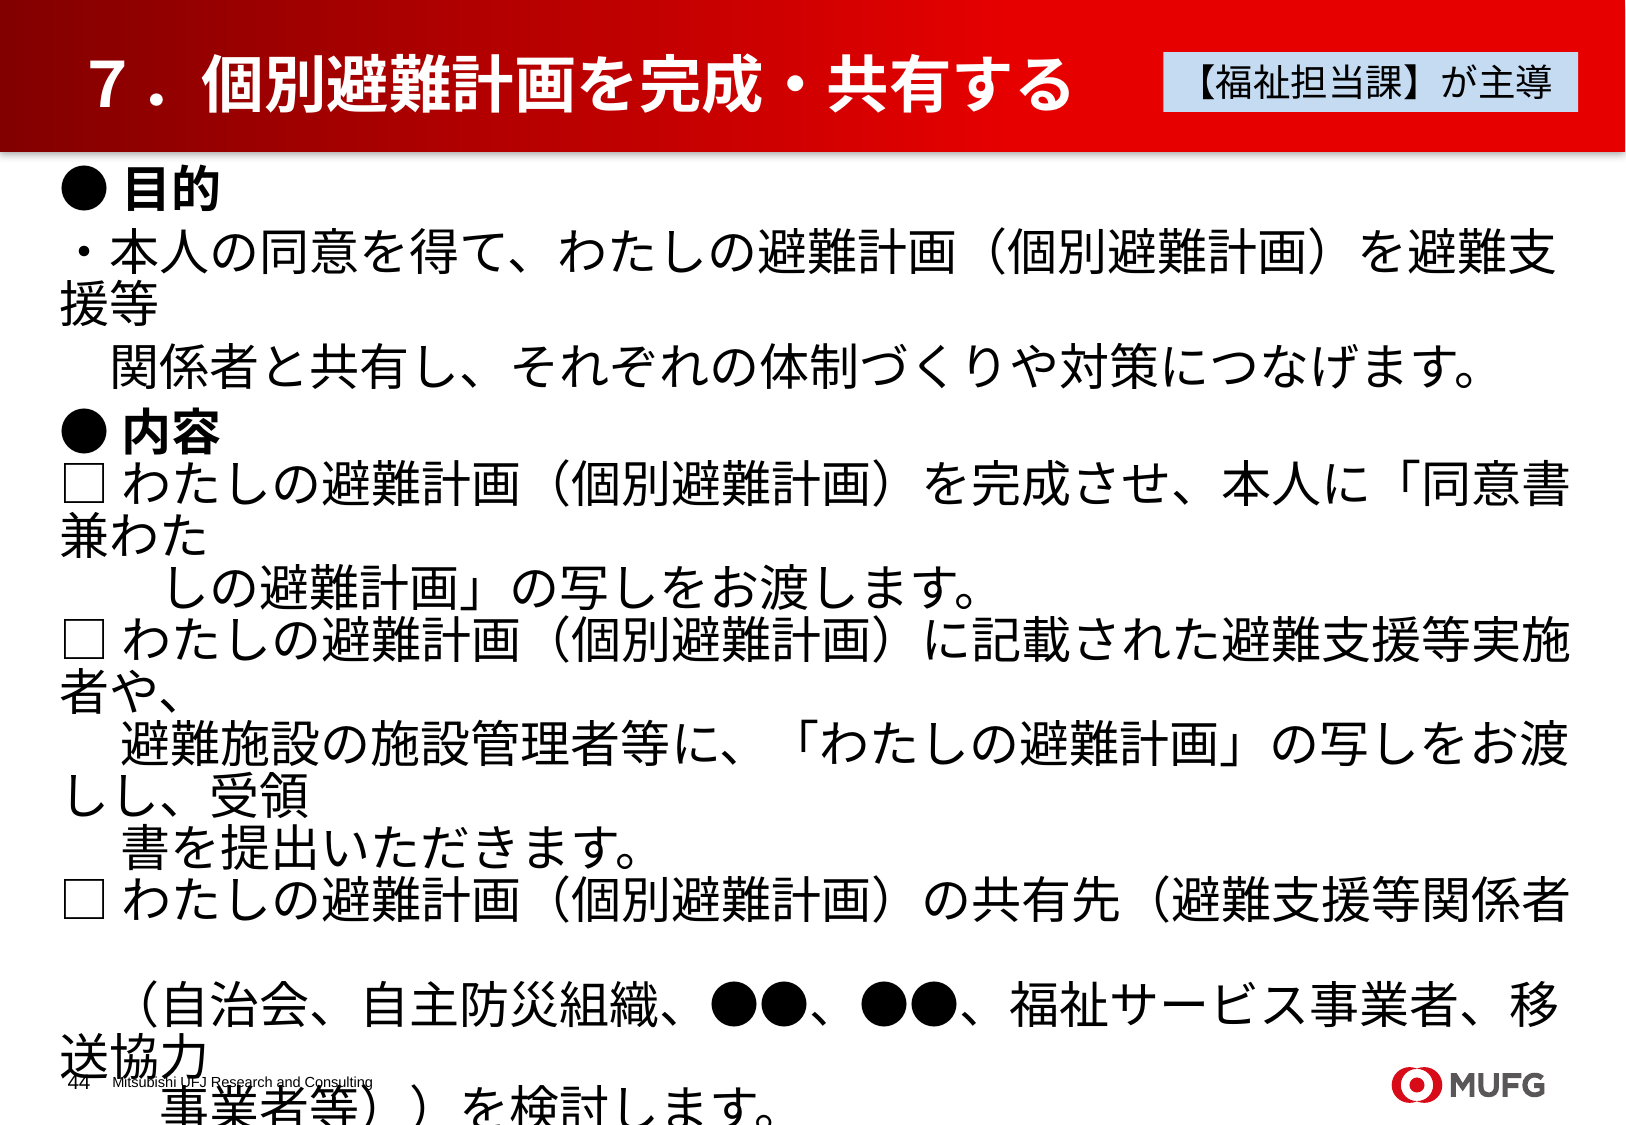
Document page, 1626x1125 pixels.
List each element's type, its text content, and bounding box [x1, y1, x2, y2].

text_box ●目的 ・本人の同意を得て、わたしの避難計画（個別避難計画）を避難支援等 関係者と共有し、それぞれの体制づくりや対策につなげます。 ●内容 □わたしの避難計画（個別避難計画）を完成させ、本人に「同意書兼わた しの避難計画」の写しをお渡します。 □わたしの避難計画（個別避難計画）に記載された避難支援等実施者や、 避難施設の施設管理者等に、「わたしの避難計画」の写しをお渡しし、受領 書を提出いただきます。 □わたしの避難計画（個別避難計画）の共有先（避難支援等関係者 （自治会、自主防災組織、●●、●●、福祉サービス事業者、移送協力 事業者等））を検討します。 □避難支援等関係者に「わたしの避難計画」の写しをお渡しし、受領書を提 出いただきます。 ●持ち物 □同意書兼わたしの避難計画の写し □受領書 [50, 156, 1608, 1054]
title ７．個別避難計画を完成・共有する [67, 42, 1557, 120]
text_box 【福祉担当課】が主導 [1163, 52, 1579, 112]
